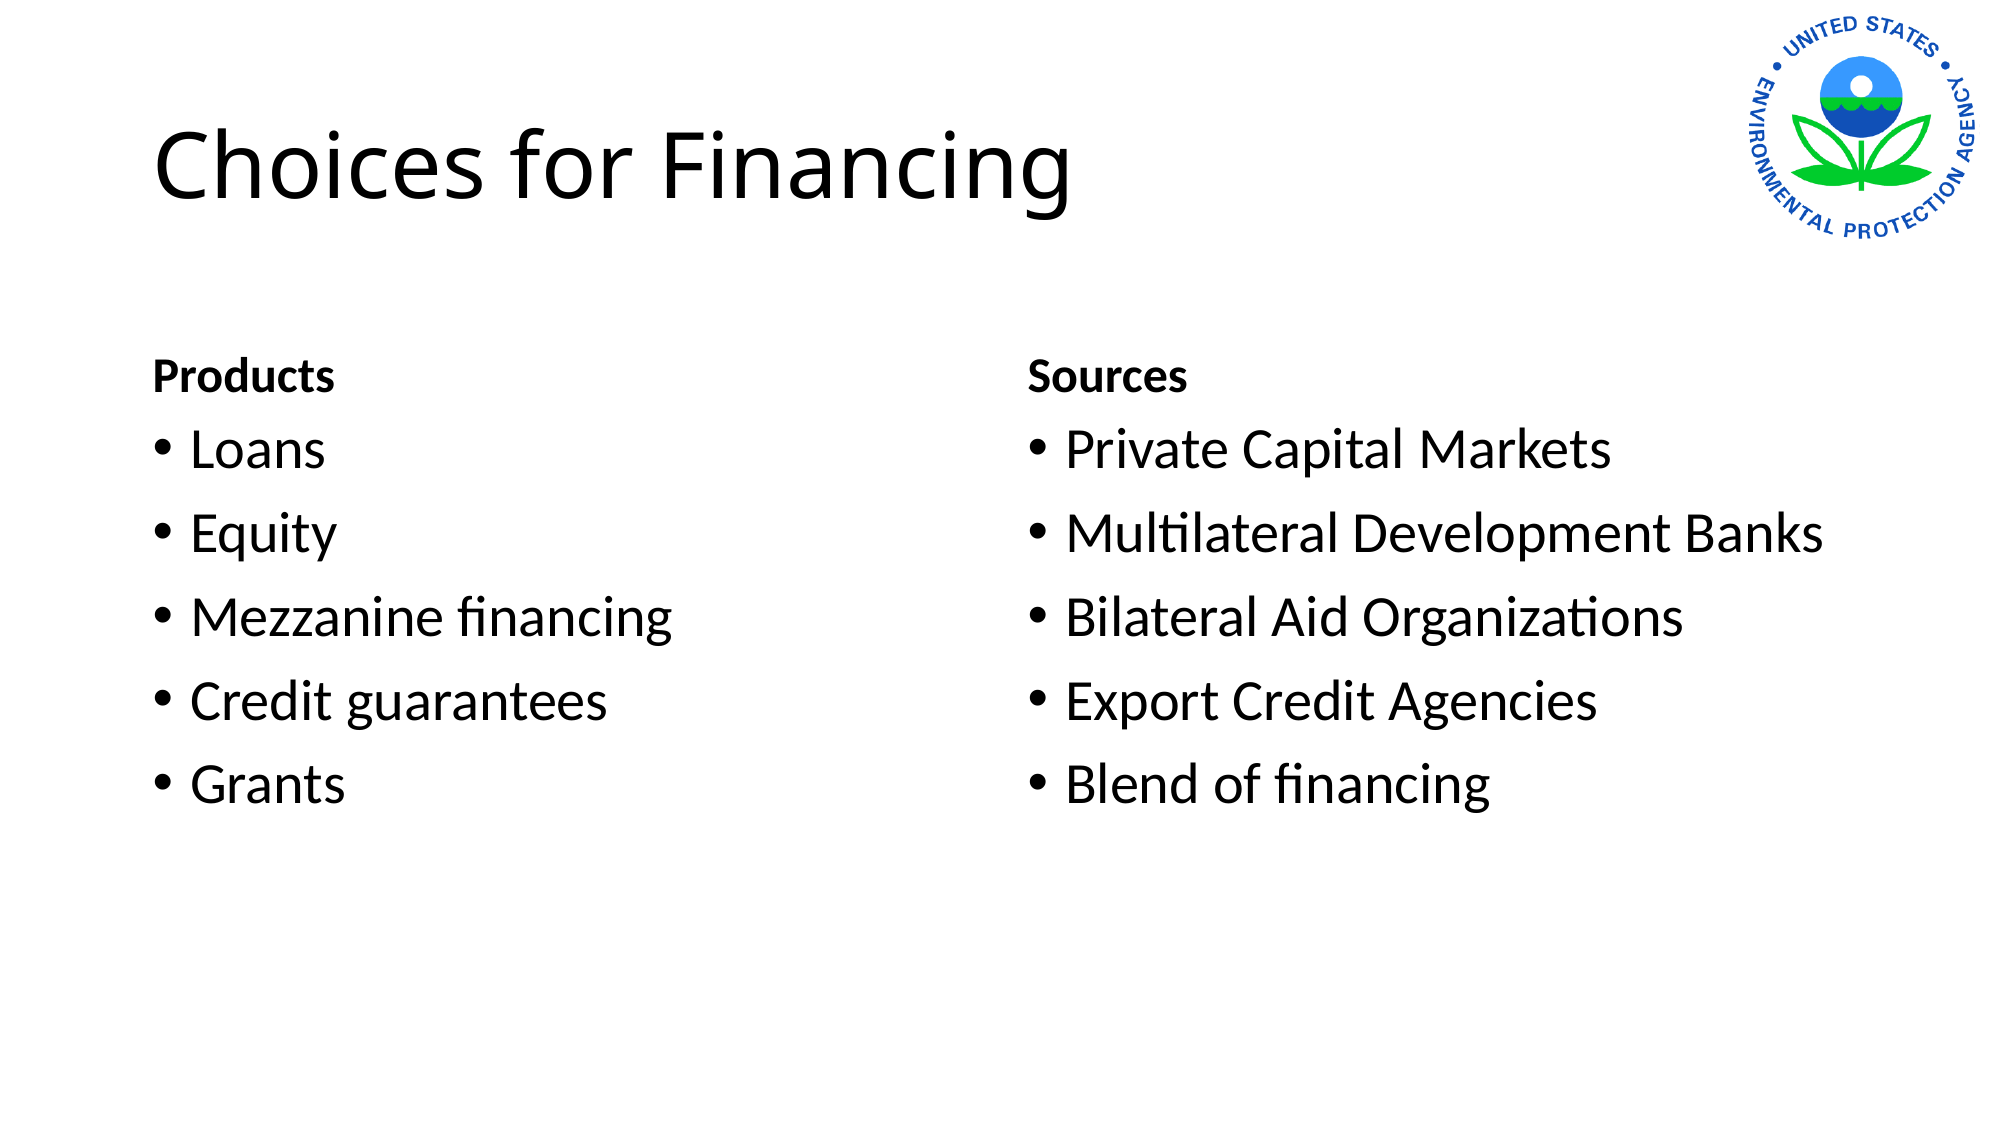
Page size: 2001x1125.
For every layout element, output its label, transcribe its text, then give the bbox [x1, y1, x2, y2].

list Loans Equity Mezzanine financing Credit guarantees Grants [137, 410, 984, 1016]
list Private Capital Markets Multilateral Development Banks Bilateral Aid Organizations Export Credit Agencies Blend of financing [1012, 410, 1863, 1016]
list Products [137, 275, 984, 410]
picture [1749, 0, 1980, 250]
title Choices for Financing [137, 59, 1863, 278]
list Sources [1012, 275, 1863, 410]
